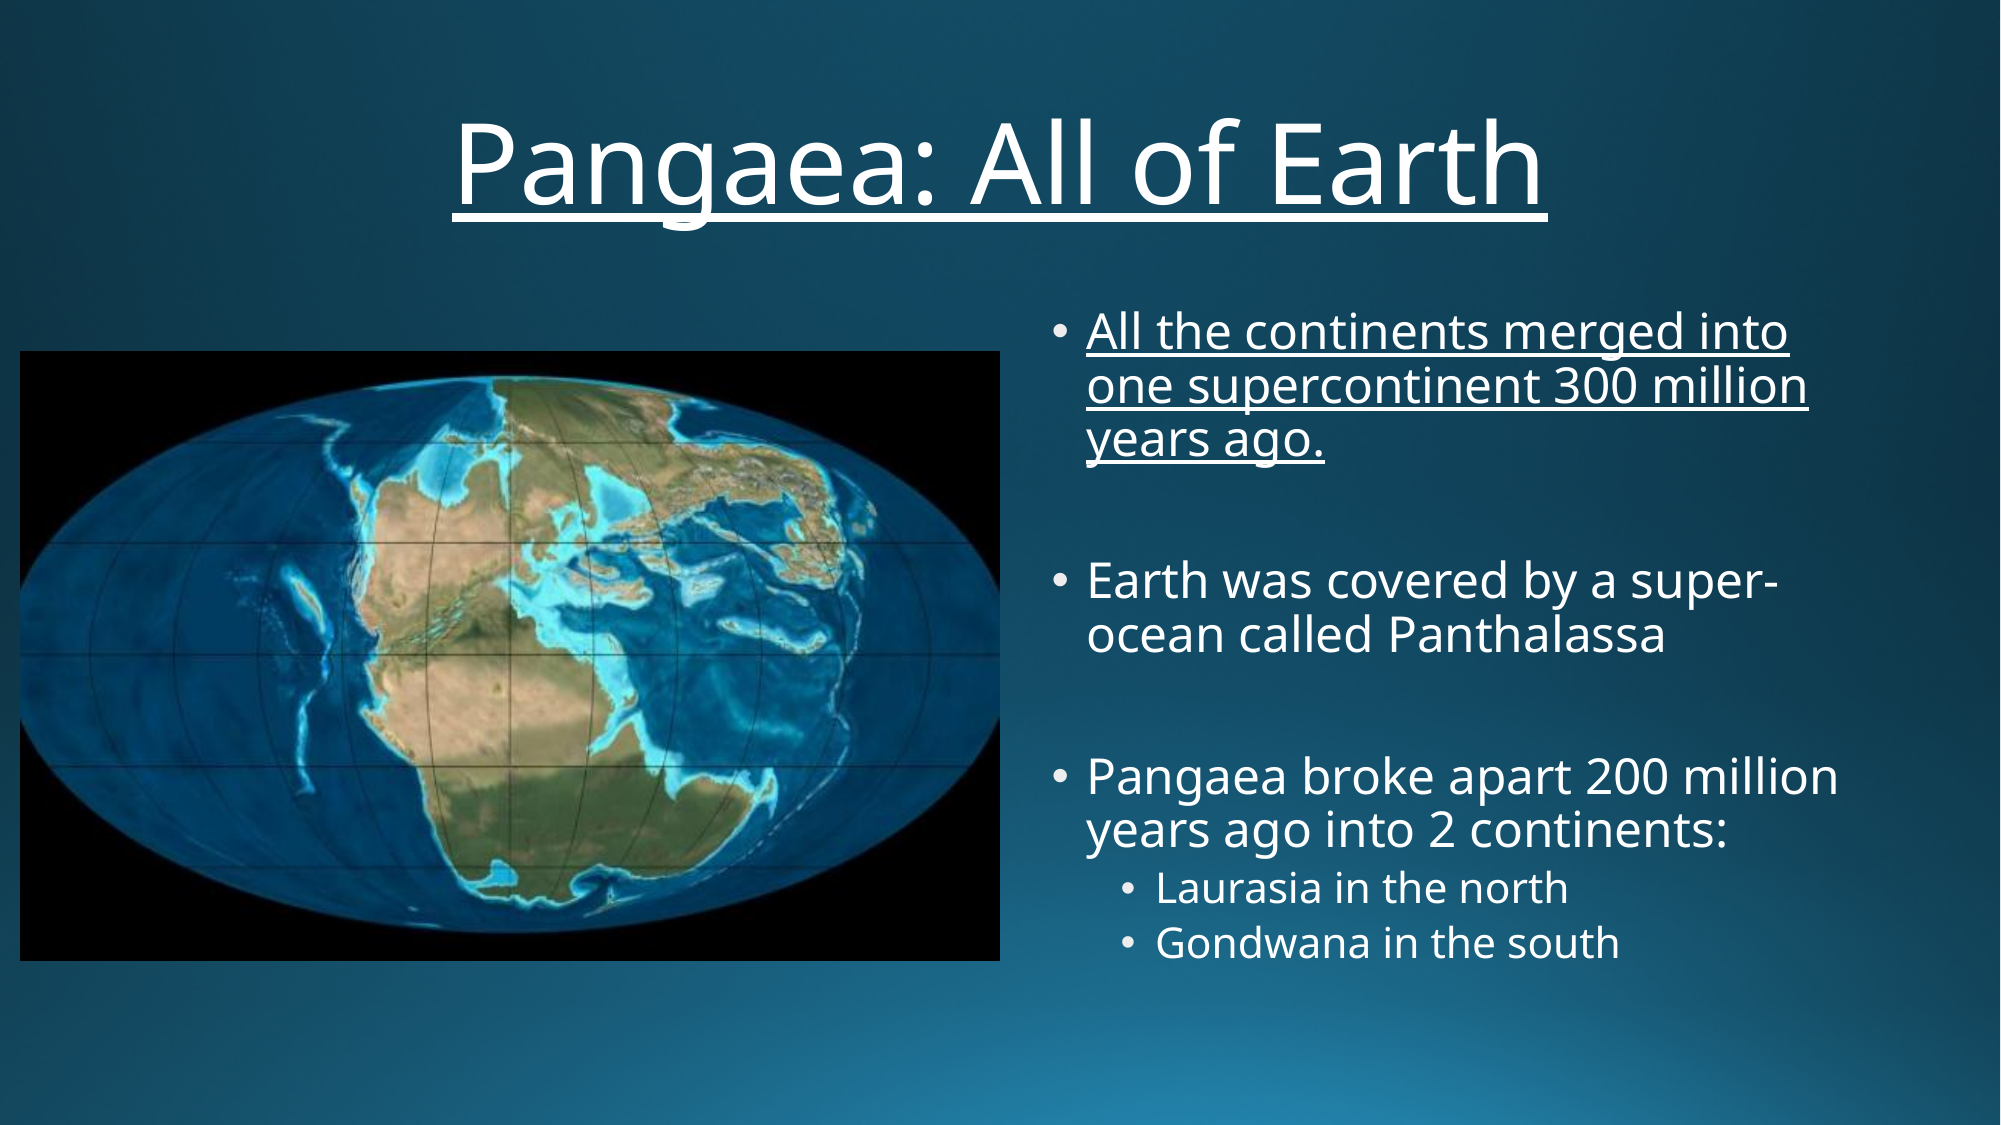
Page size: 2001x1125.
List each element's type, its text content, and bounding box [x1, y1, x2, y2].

picture [0, 0, 2001, 1125]
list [19, 351, 1000, 961]
list All the continents merged into one supercontinent 300 million years ago. Earth was covered by a super-ocean called Panthalassa Pangaea broke apart 200 million years ago into 2 continents: Laurasia in the north Gondwana in the south [1036, 299, 1863, 1014]
title Pangaea: All of Earth [137, 59, 1863, 278]
